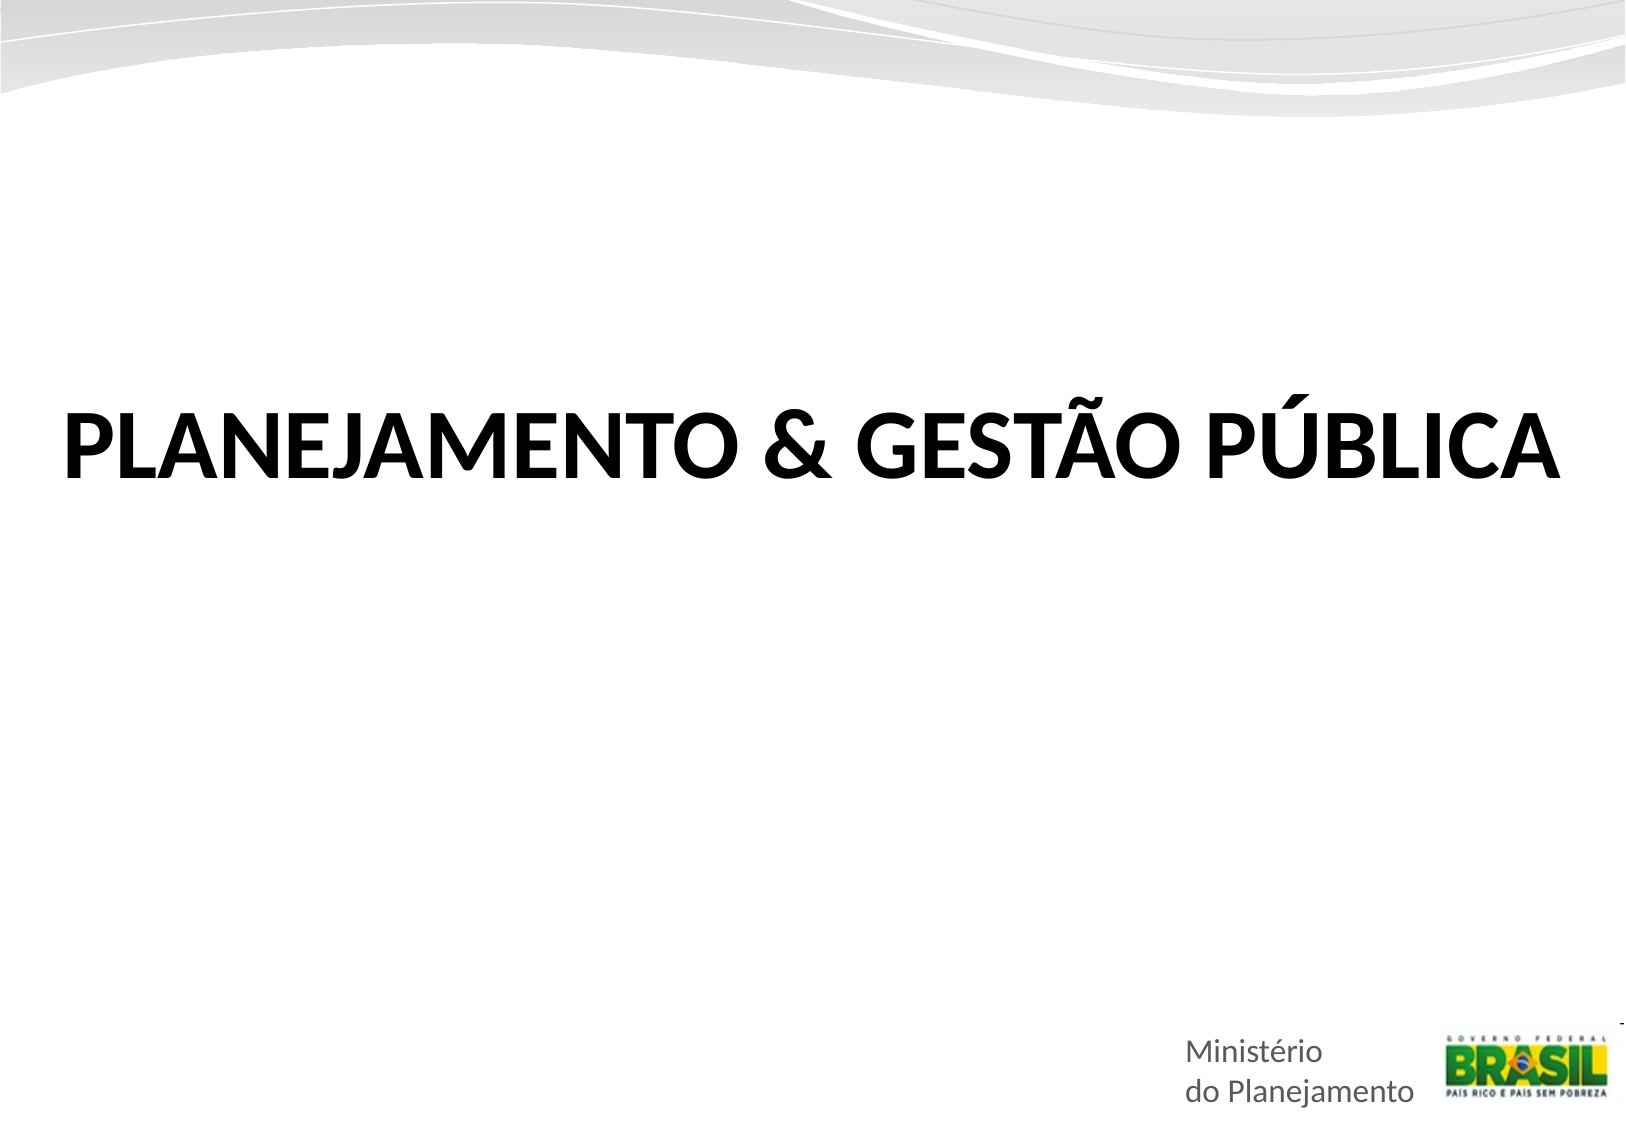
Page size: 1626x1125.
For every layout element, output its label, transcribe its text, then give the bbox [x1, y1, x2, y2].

text_box PLANEJAMENTO & GESTÃO PÚBLICA [0, 385, 1625, 508]
picture [1437, 1023, 1624, 1110]
